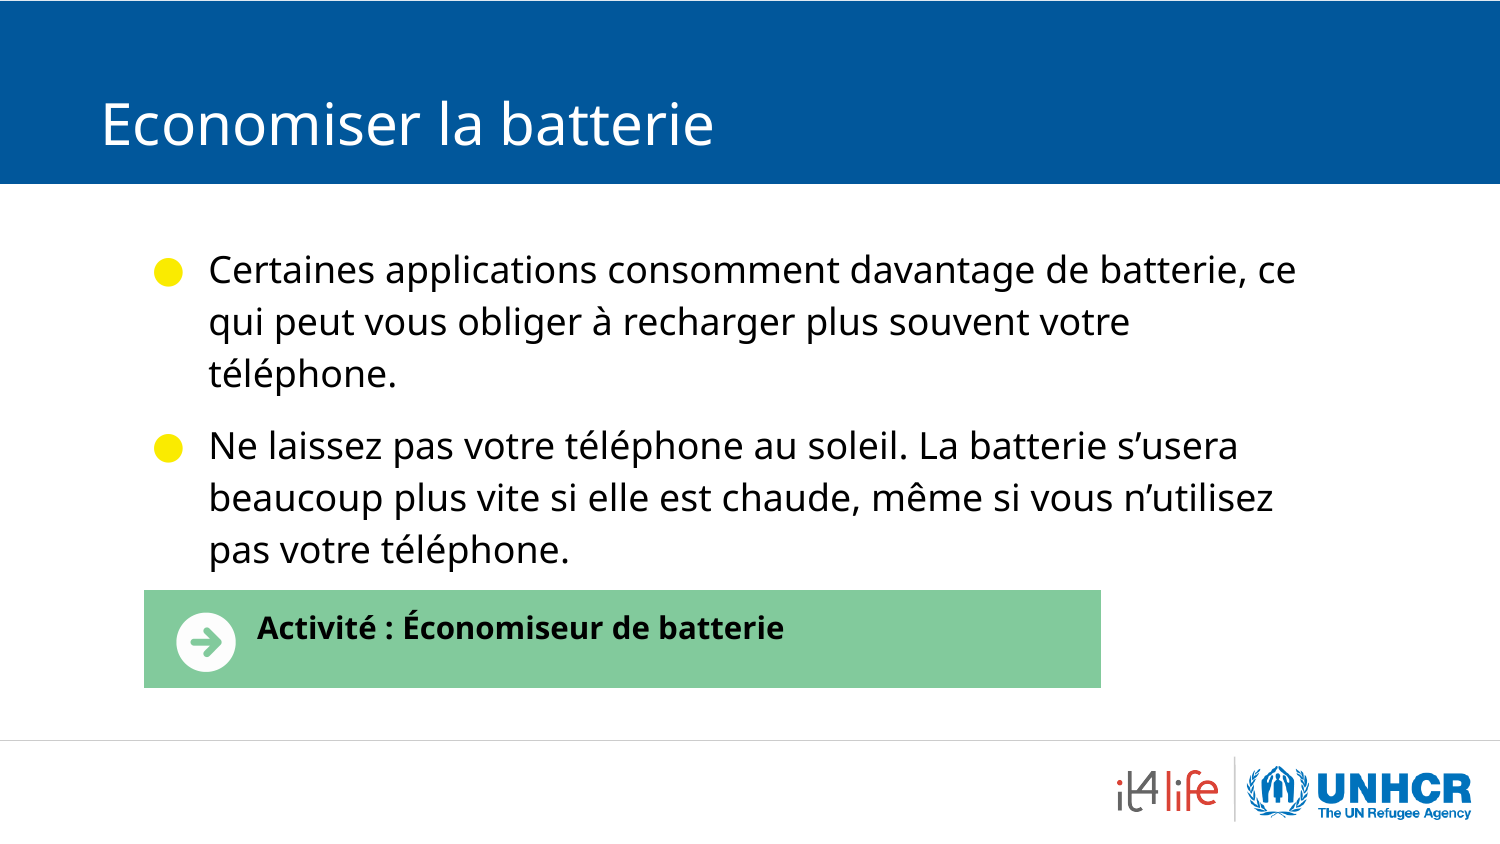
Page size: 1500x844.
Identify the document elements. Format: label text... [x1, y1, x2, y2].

text_box [0, 0, 1500, 184]
picture [0, 184, 1500, 844]
title Economiser la batterie [100, 33, 1439, 158]
text_box Certaines applications consomment davantage de batterie, ce qui peut vous obliger à recharger plus souvent votre téléphone. Ne laissez pas votre téléphone au soleil. La batterie s’usera beaucoup plus vite si elle est chaude, même si vous n’utilisez pas votre téléphone. [118, 224, 1324, 586]
table_header Activité : Économiseur de batterie [144, 590, 1101, 688]
